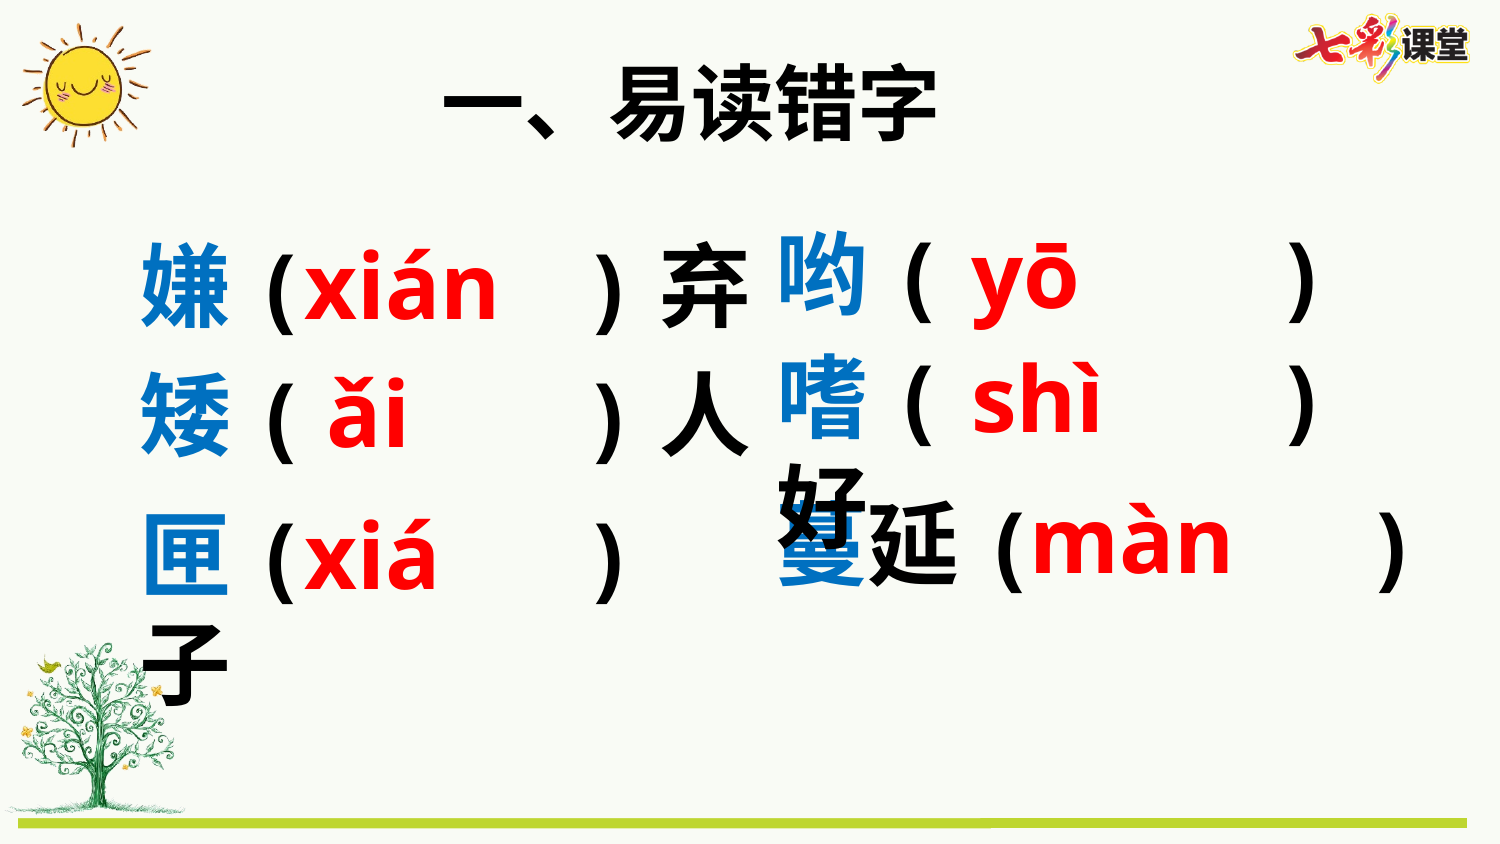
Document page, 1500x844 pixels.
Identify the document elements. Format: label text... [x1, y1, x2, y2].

text_box yō [956, 209, 1155, 334]
text_box xián [289, 220, 549, 345]
text_box 哟( ) [761, 209, 956, 334]
text_box shì [956, 333, 1138, 459]
text_box 一、易读错字 [426, 43, 957, 159]
text_box ǎi [312, 348, 448, 474]
text_box 蔓延( ) [760, 479, 1482, 604]
text_box xiá [289, 490, 484, 615]
text_box 嗜( )好 [761, 334, 1428, 567]
picture [0, 608, 1467, 844]
text_box màn [1014, 474, 1294, 600]
text_box 匣( )子 [124, 490, 722, 725]
text_box 哟( ) [1155, 209, 1500, 334]
text_box 嫌( )弃 [124, 220, 761, 346]
picture [1291, 9, 1472, 87]
text_box 矮( )人 [124, 350, 761, 475]
picture [0, 0, 173, 172]
